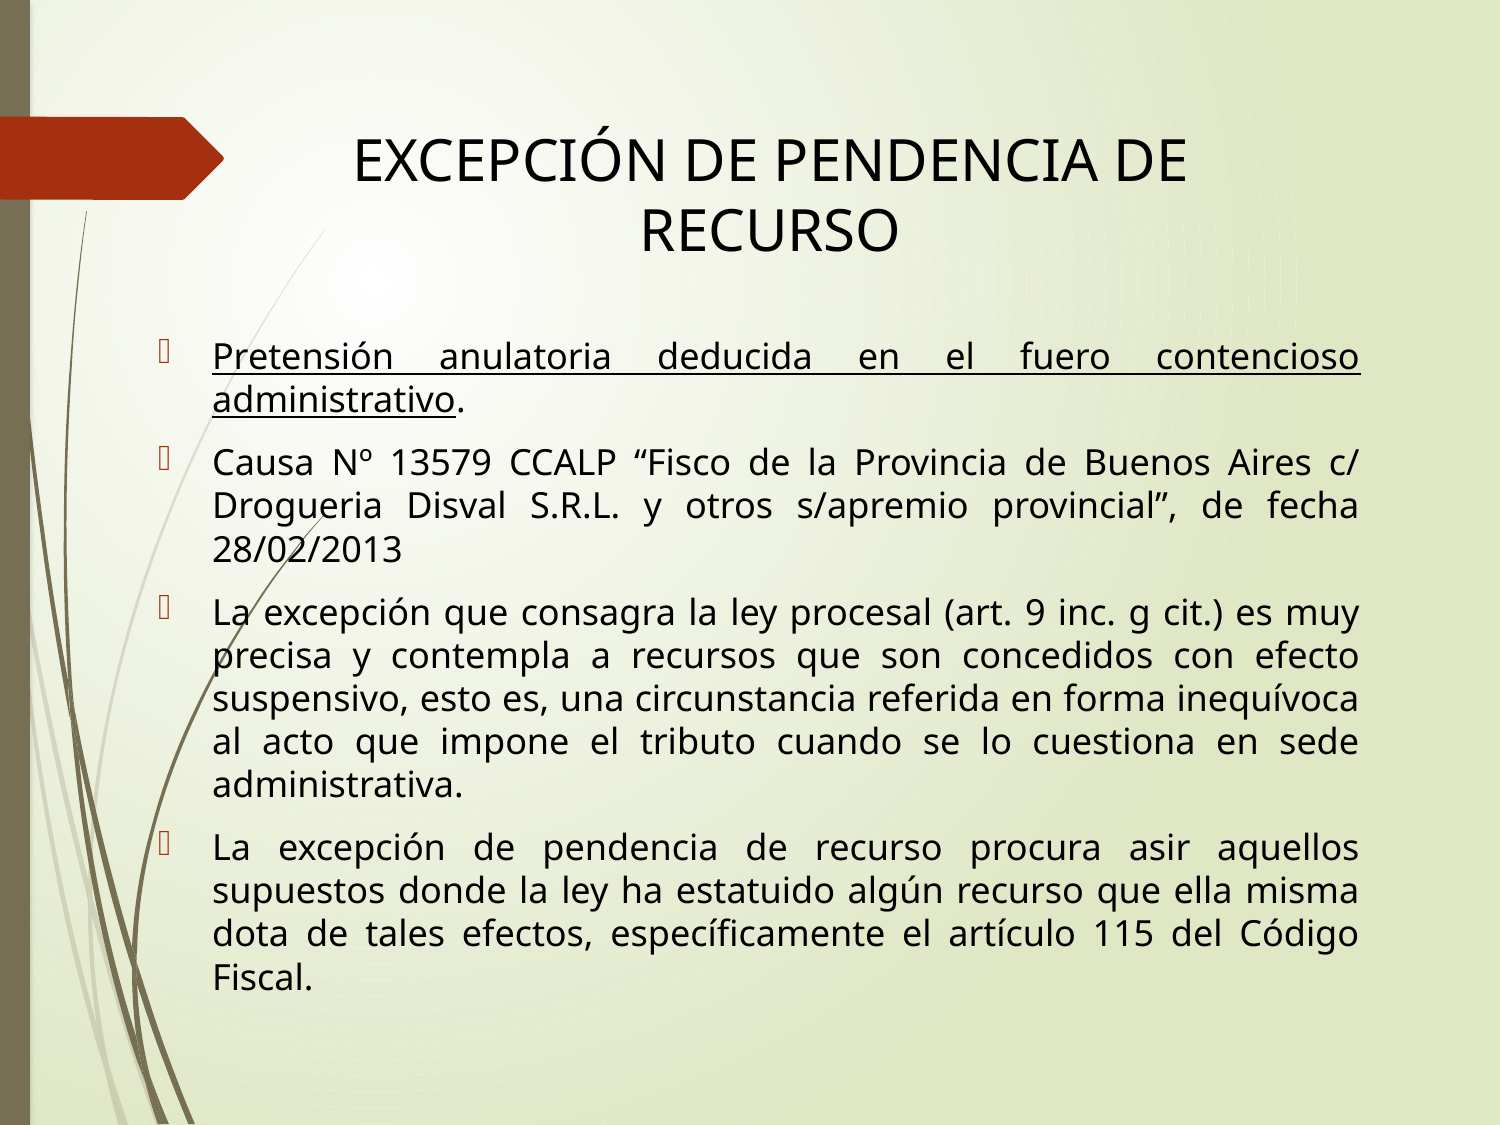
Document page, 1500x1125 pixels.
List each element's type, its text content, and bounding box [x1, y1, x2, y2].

list Pretensión anulatoria deducida en el fuero contencioso administrativo. Causa Nº 13579 CCALP “Fisco de la Provincia de Buenos Aires c/ Drogueria Disval S.R.L. y otros s/apremio provincial”, de fecha 28/02/2013 La excepción que consagra la ley procesal (art. 9 inc. g cit.) es muy precisa y contempla a recursos que son concedidos con efecto suspensivo, esto es, una circunstancia referida en forma inequívoca al acto que impone el tributo cuando se lo cuestiona en sede administrativa. La excepción de pendencia de recurso procura asir aquellos supuestos donde la ley ha estatuido algún recurso que ella misma dota de tales efectos, específicamente el artículo 115 del Código Fiscal. [143, 326, 1376, 1012]
title Excepción de pendencia de recurso [230, 116, 1312, 326]
